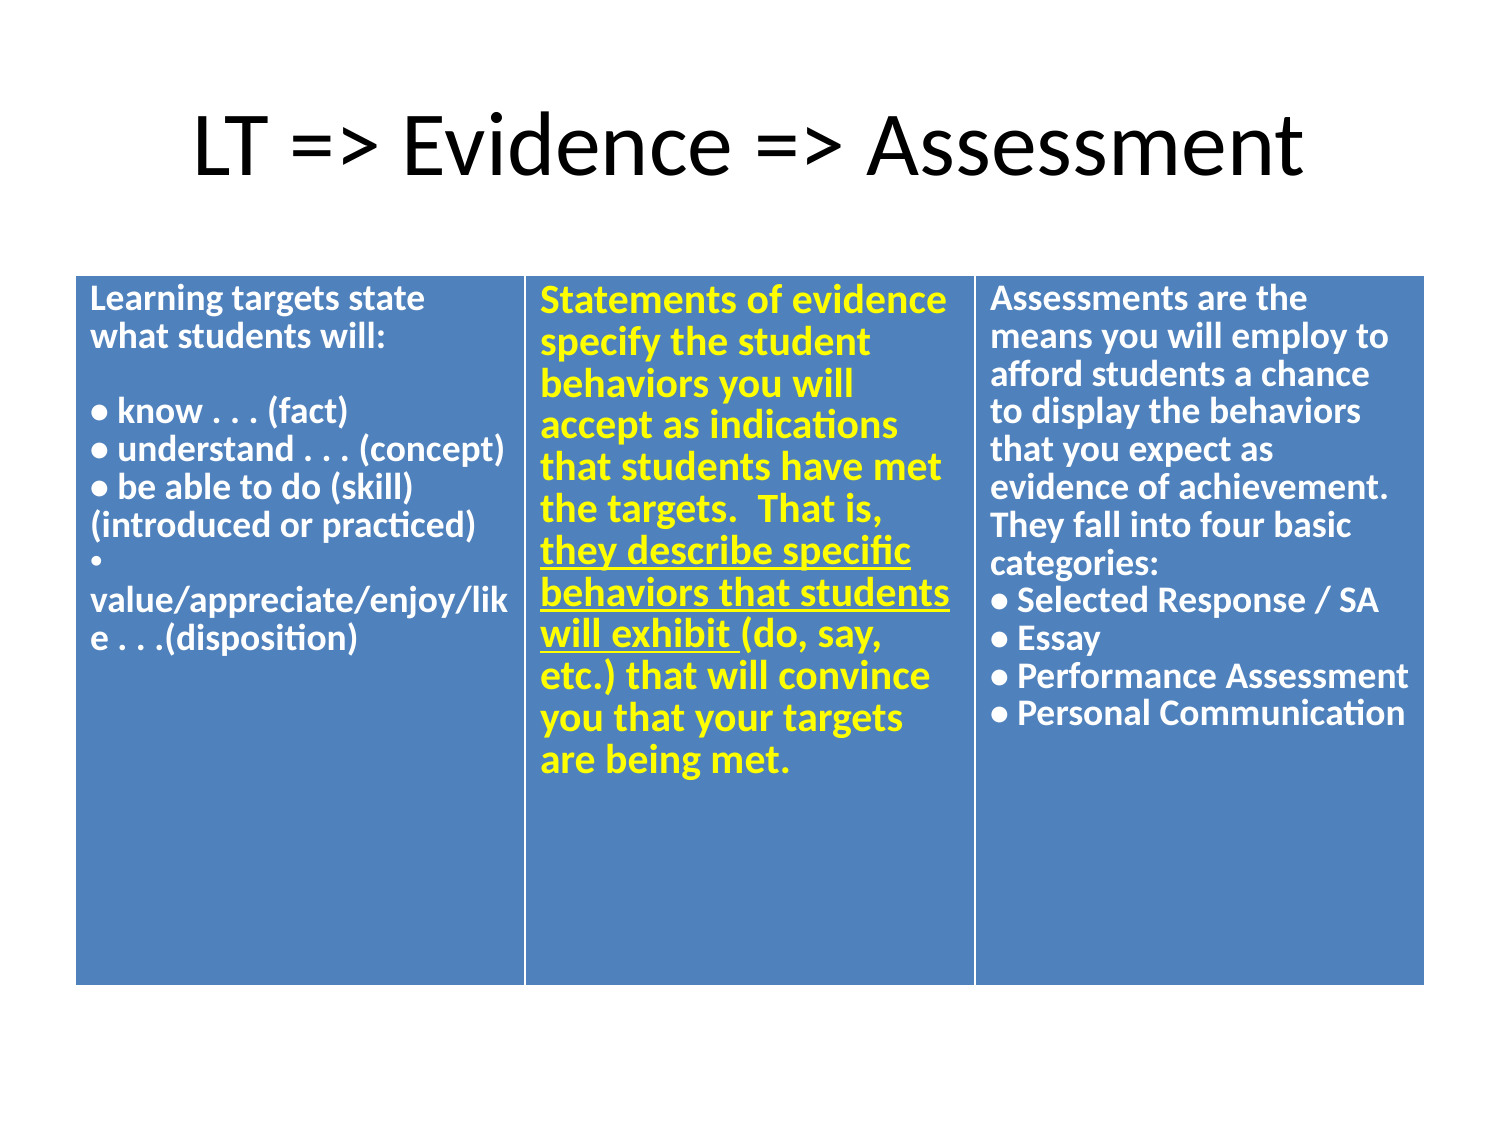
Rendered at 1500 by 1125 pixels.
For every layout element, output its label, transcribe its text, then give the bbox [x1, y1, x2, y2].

title LT => Evidence => Assessment [75, 45, 1425, 233]
table_header Assessments are the means you will employ to afford students a chance to display the behaviors that you expect as evidence of achievement. They fall into four basic categories: • Selected Response / SA • Essay • Performance Assessment • Personal Communication [976, 276, 1424, 985]
table_header Statements of evidence specify the student behaviors you will accept as indications that students have met the targets. That is, they describe specific behaviors that students will exhibit (do, say, etc.) that will convince you that your targets are being met. [526, 276, 974, 985]
table_header Learning targets state what students will: • know . . . (fact) • understand . . . (concept) • be able to do (skill) (introduced or practiced) value/appreciate/enjoy/like . . .(disposition) [76, 276, 524, 985]
